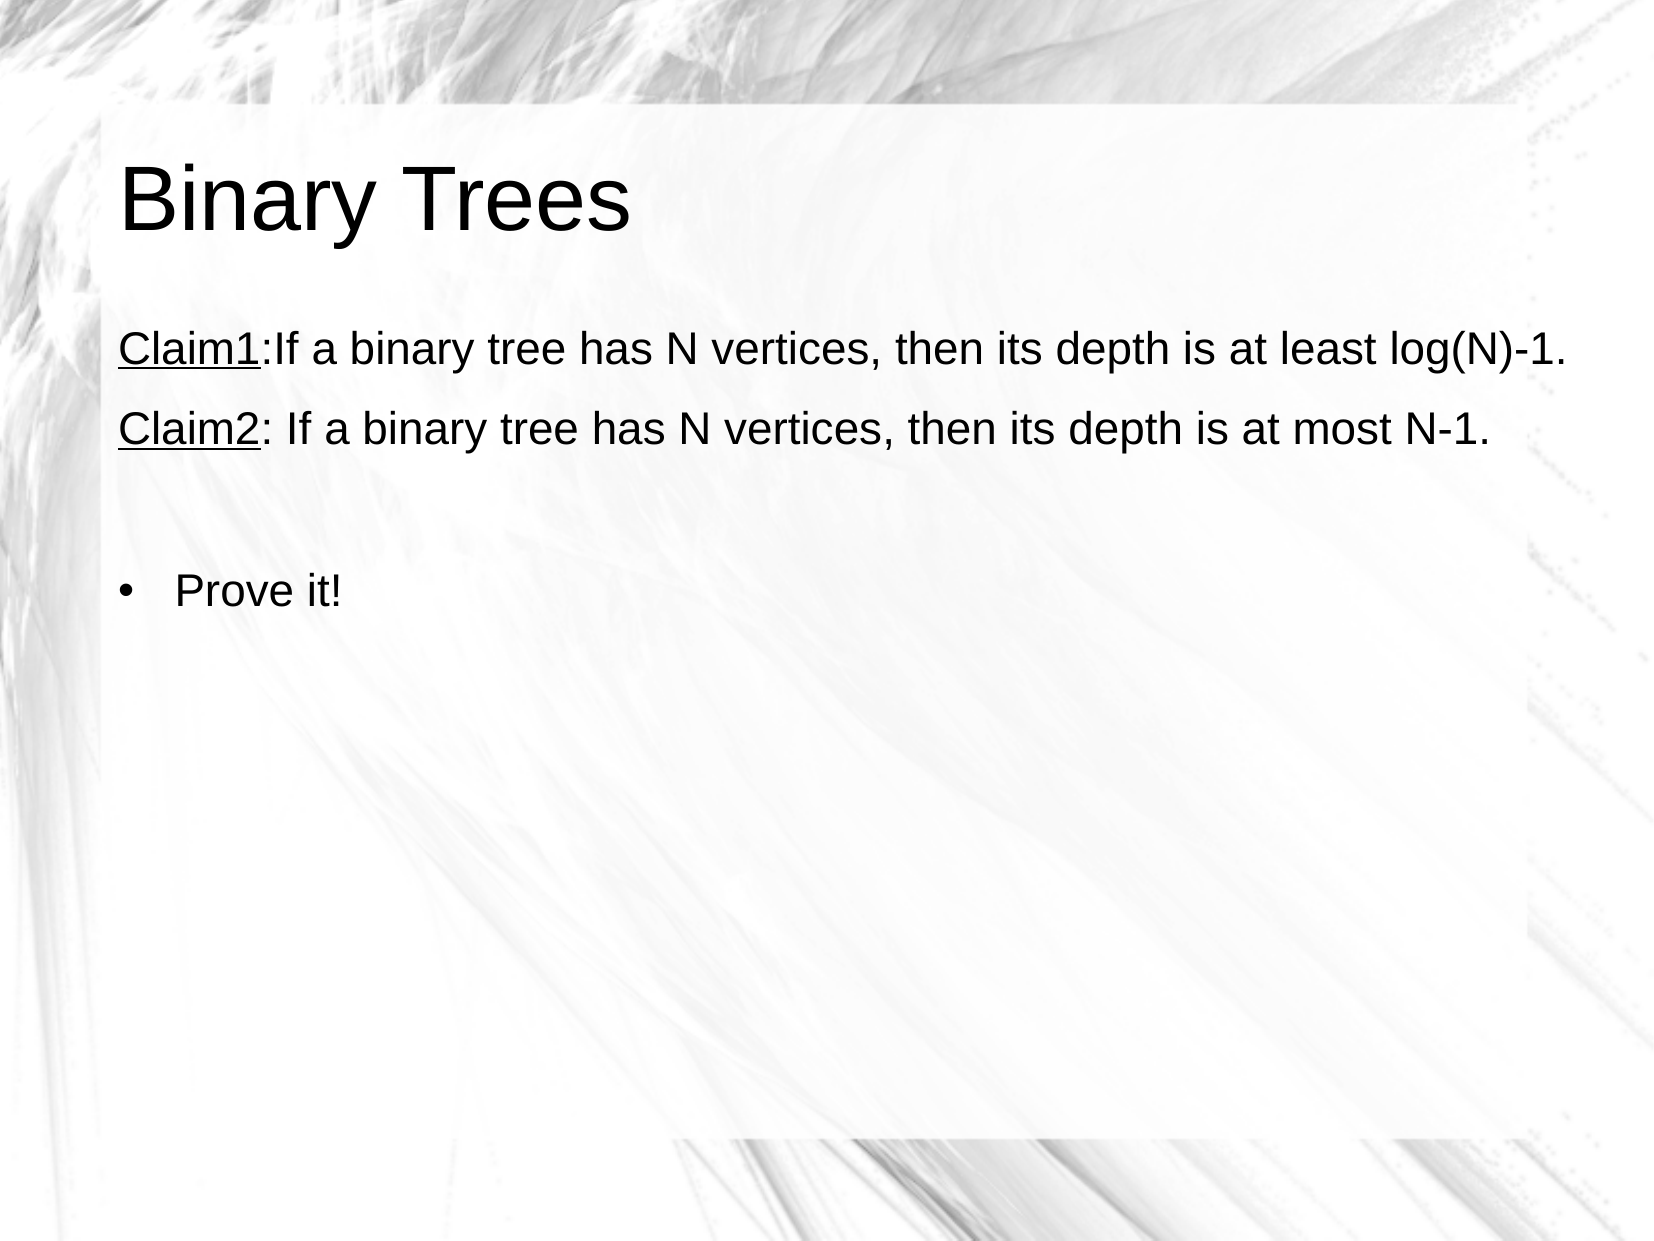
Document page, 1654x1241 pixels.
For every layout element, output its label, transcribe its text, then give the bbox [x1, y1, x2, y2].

picture [0, 0, 1654, 1241]
list Claim1:If a binary tree has N vertices, then its depth is at least log(N)-1. Claim2: If a binary tree has N vertices, then its depth is at most N-1. Prove it! [118, 319, 1571, 1109]
title Binary Trees [118, 93, 1506, 299]
